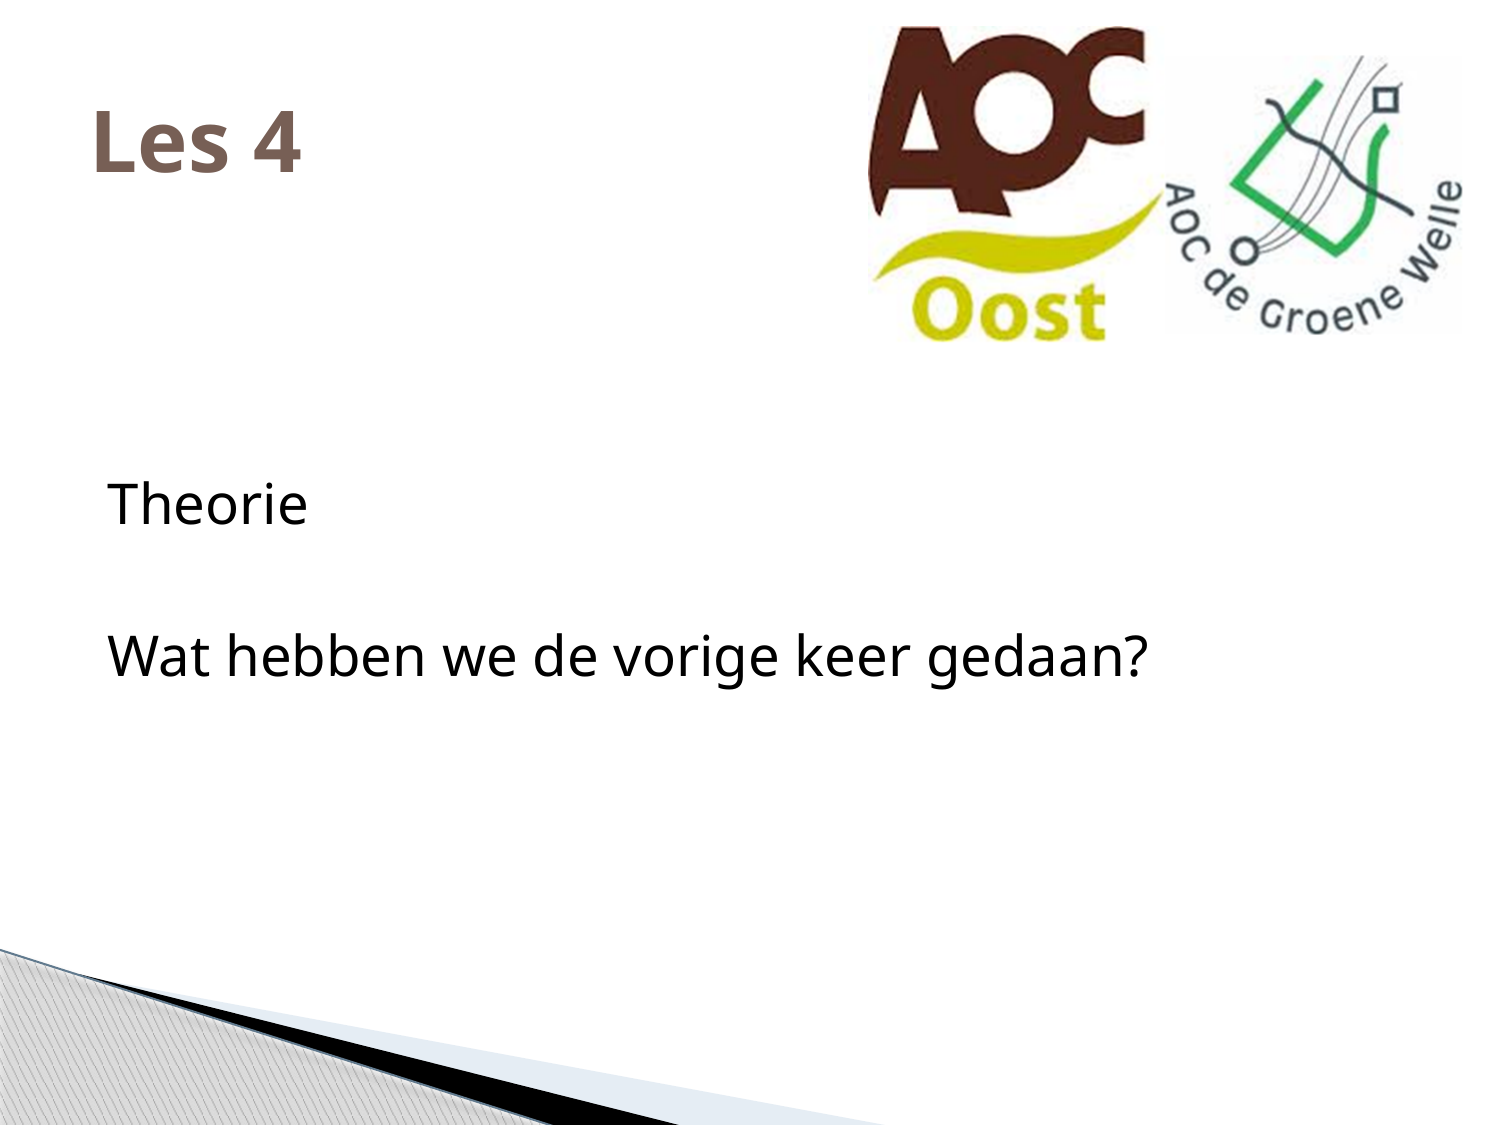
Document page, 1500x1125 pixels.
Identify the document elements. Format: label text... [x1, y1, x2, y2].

title Les 4 [75, 45, 862, 233]
picture [867, 26, 1473, 365]
list Theorie Wat hebben we de vorige keer gedaan? [75, 385, 1425, 986]
